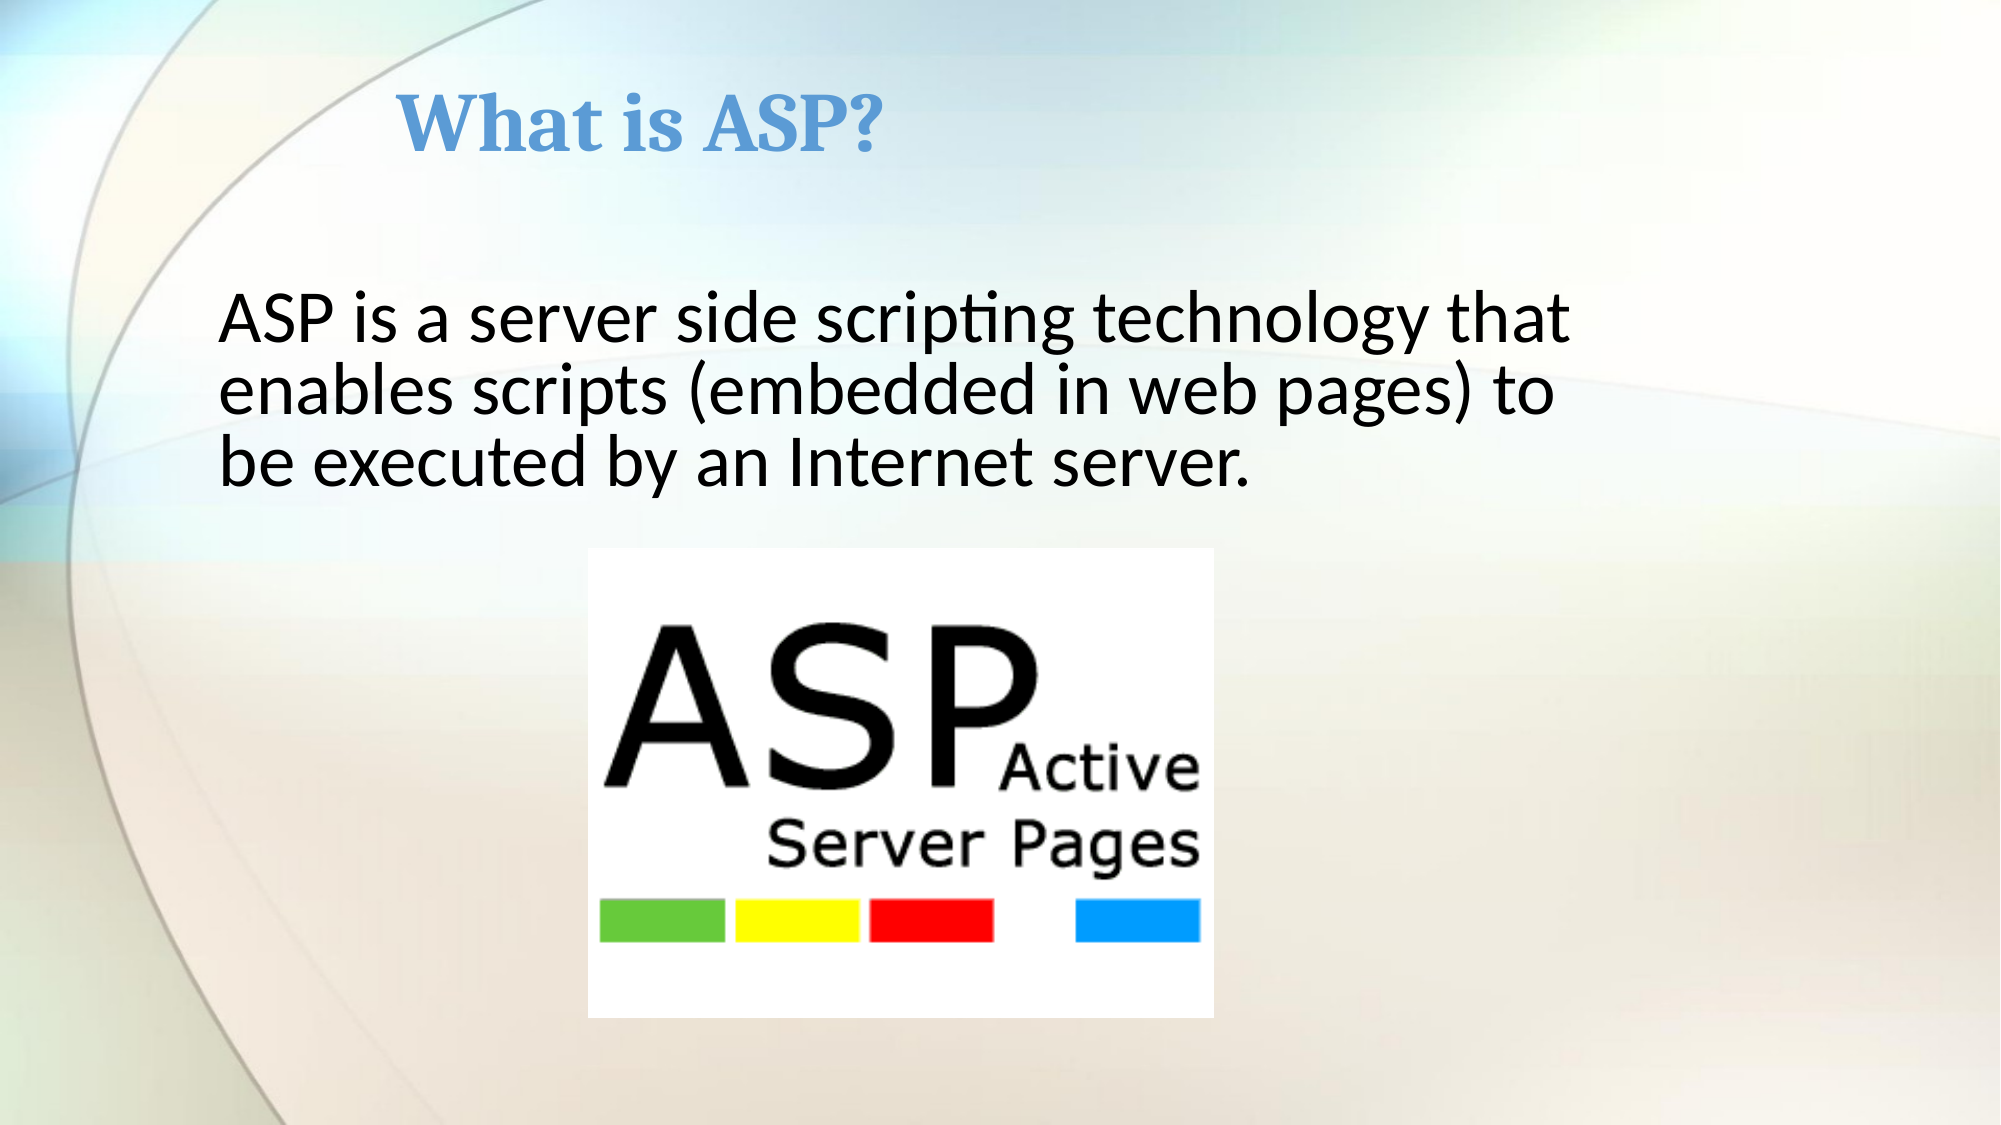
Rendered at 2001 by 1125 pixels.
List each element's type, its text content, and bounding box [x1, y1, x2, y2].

title What is ASP? [381, 59, 1863, 278]
picture [0, 0, 2001, 1125]
text_box ASP is a server side scripting technology that enables scripts (embedded in web pages) to be executed by an Internet server. [204, 277, 1638, 508]
